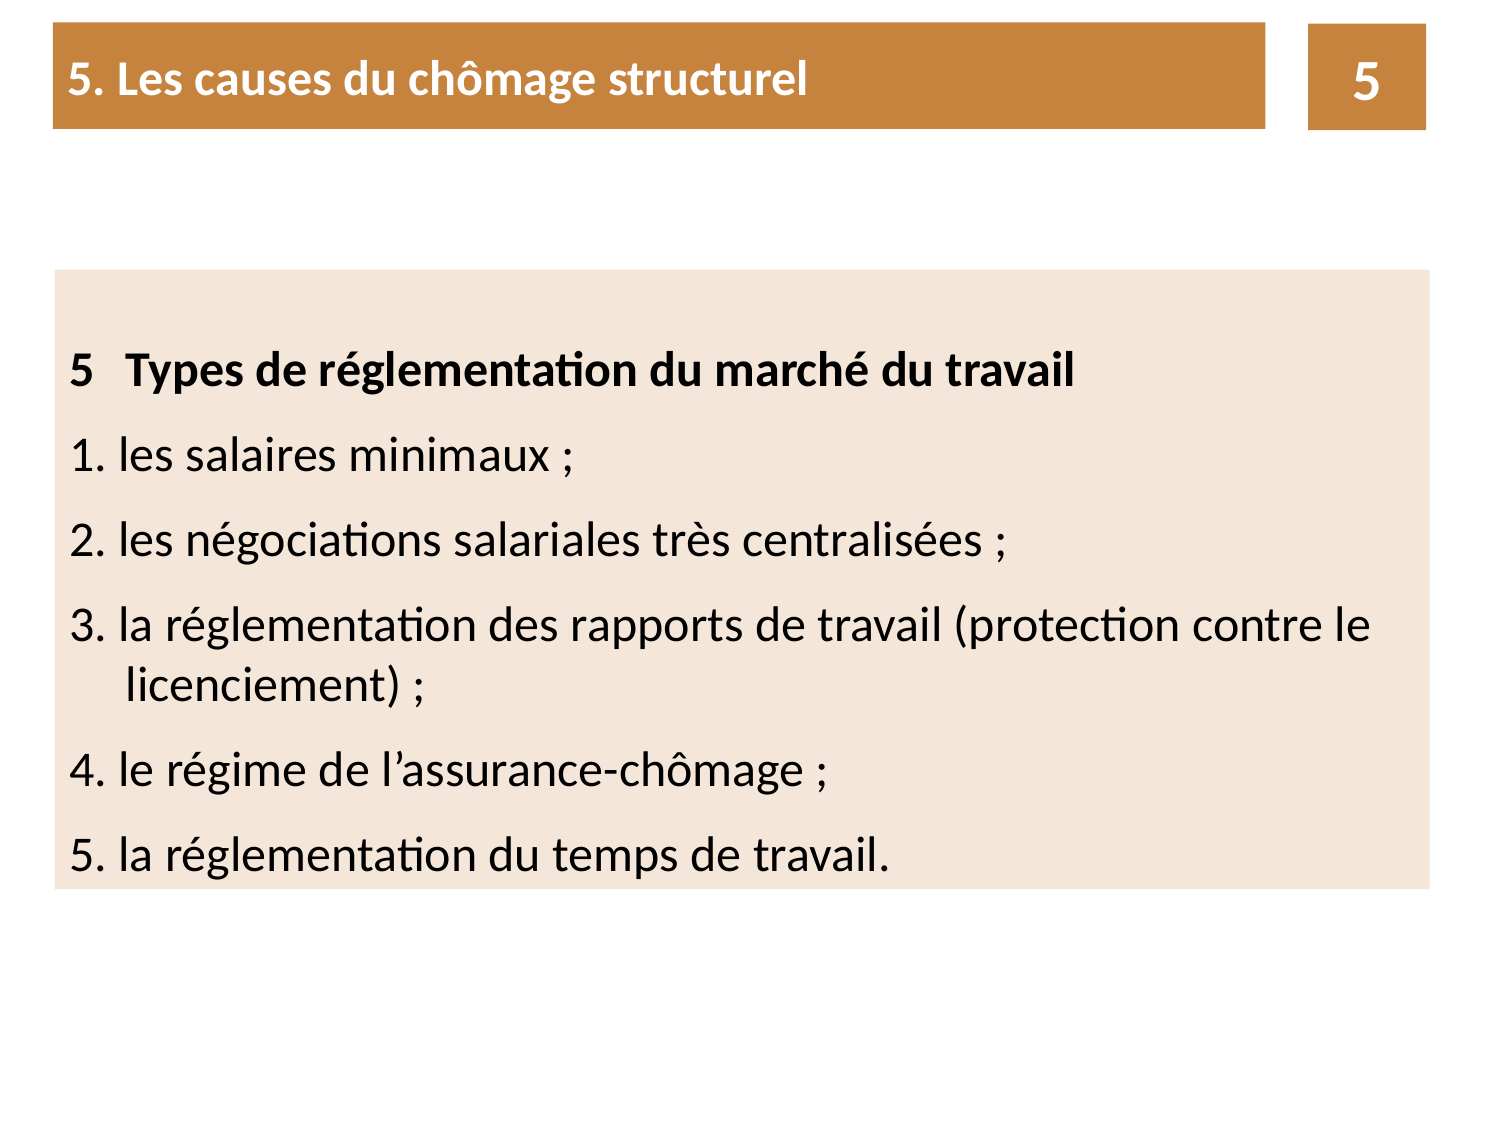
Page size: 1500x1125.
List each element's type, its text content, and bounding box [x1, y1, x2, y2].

text_box 5. Les causes du chômage structurel [52, 22, 1266, 129]
text_box 5 Types de réglementation du marché du travail 1. les salaires minimaux ; 2. les négociations salariales très centralisées ; 3. la réglementation des rapports de travail (protection contre le licenciement) ; 4. le régime de l’assurance-chômage ; 5. la réglementation du temps de travail. [54, 269, 1430, 890]
text_box 5 [1308, 23, 1427, 131]
